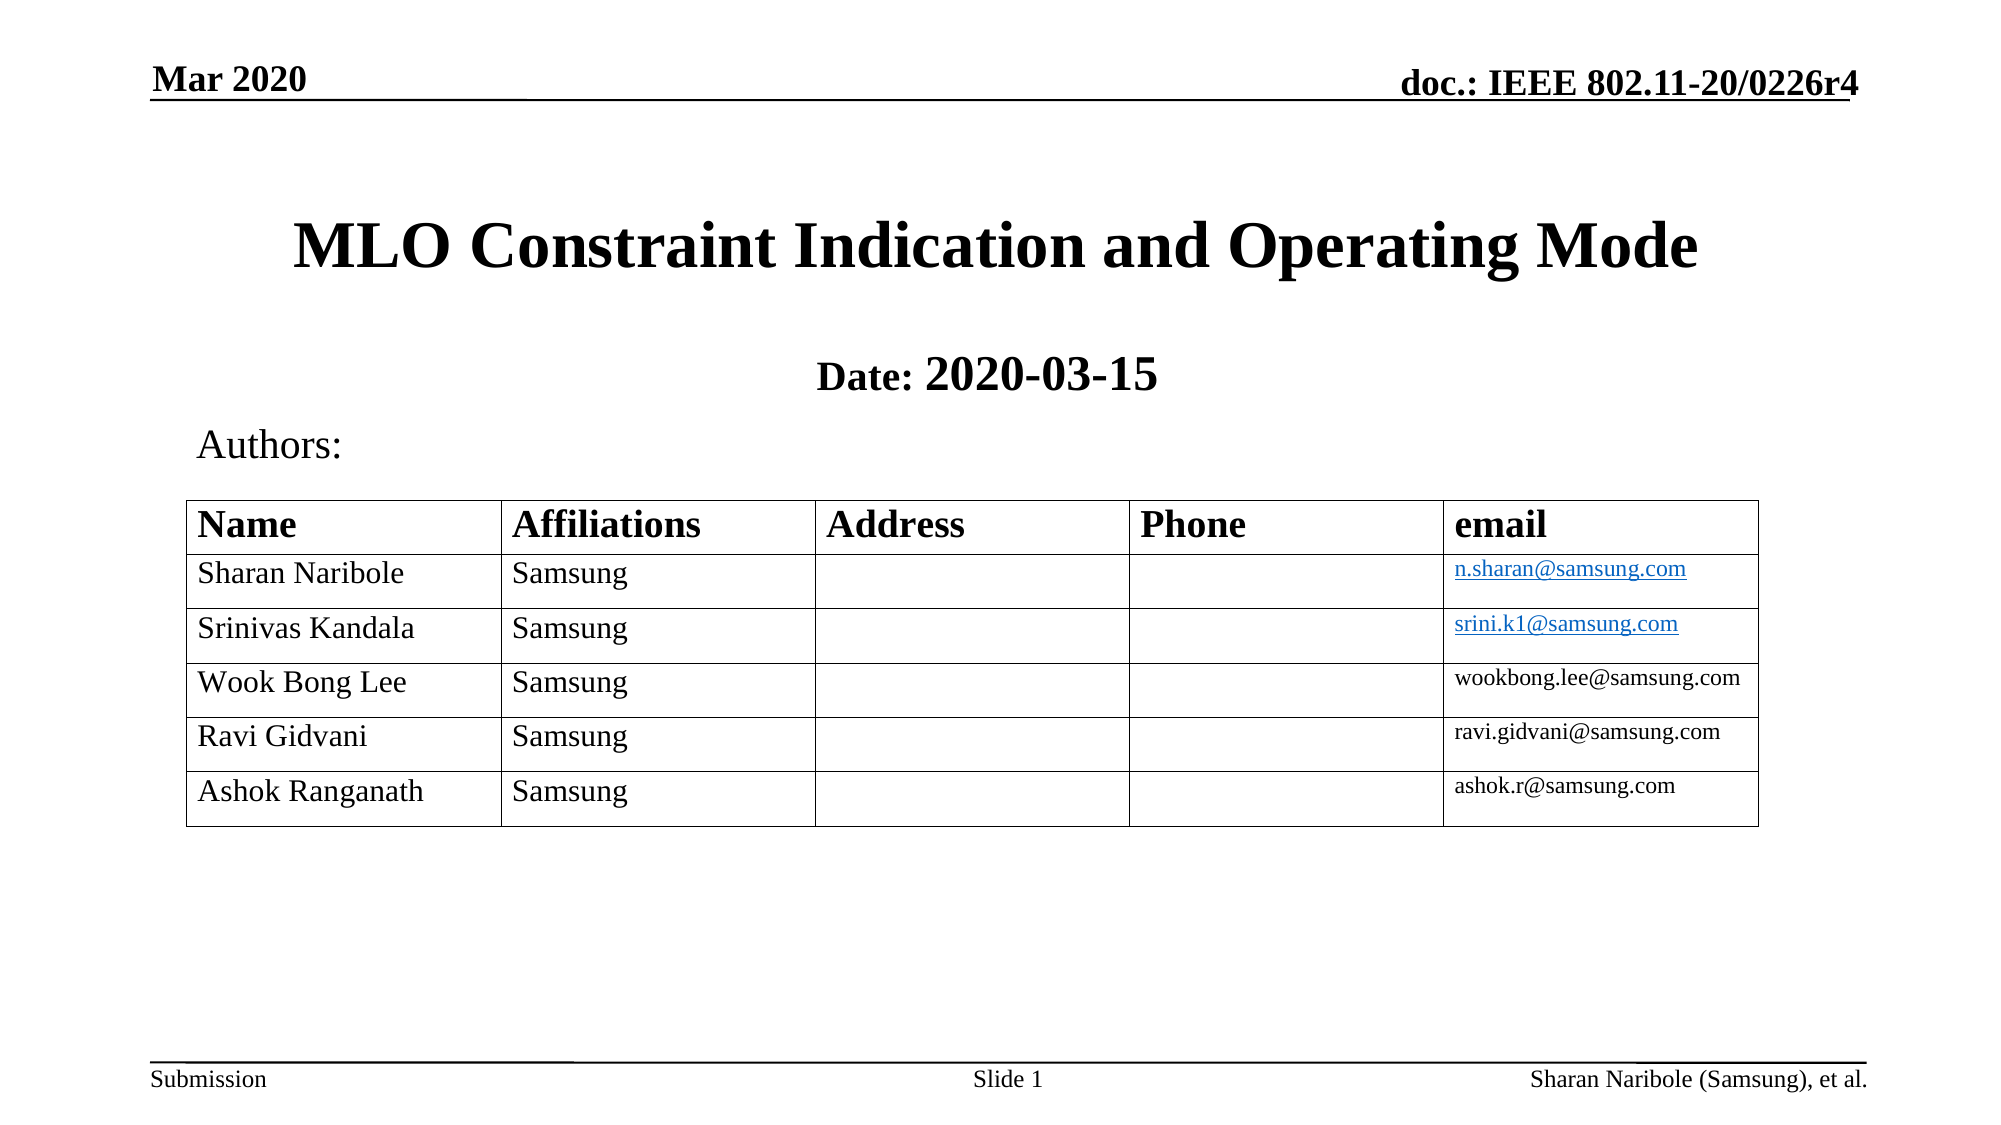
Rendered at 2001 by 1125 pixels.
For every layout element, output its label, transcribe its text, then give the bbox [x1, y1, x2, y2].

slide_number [152, 54, 563, 100]
title MLO Constraint Indication and Operating Mode [147, 120, 1848, 362]
subtitle Date: 2020-03-15 [287, 332, 1688, 411]
slide_number Slide 1 [950, 1061, 1067, 1123]
text_box Authors: [181, 408, 419, 472]
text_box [171, 499, 1804, 900]
footer Sharan Naribole (Samsung), et al. [1171, 1061, 1869, 1093]
